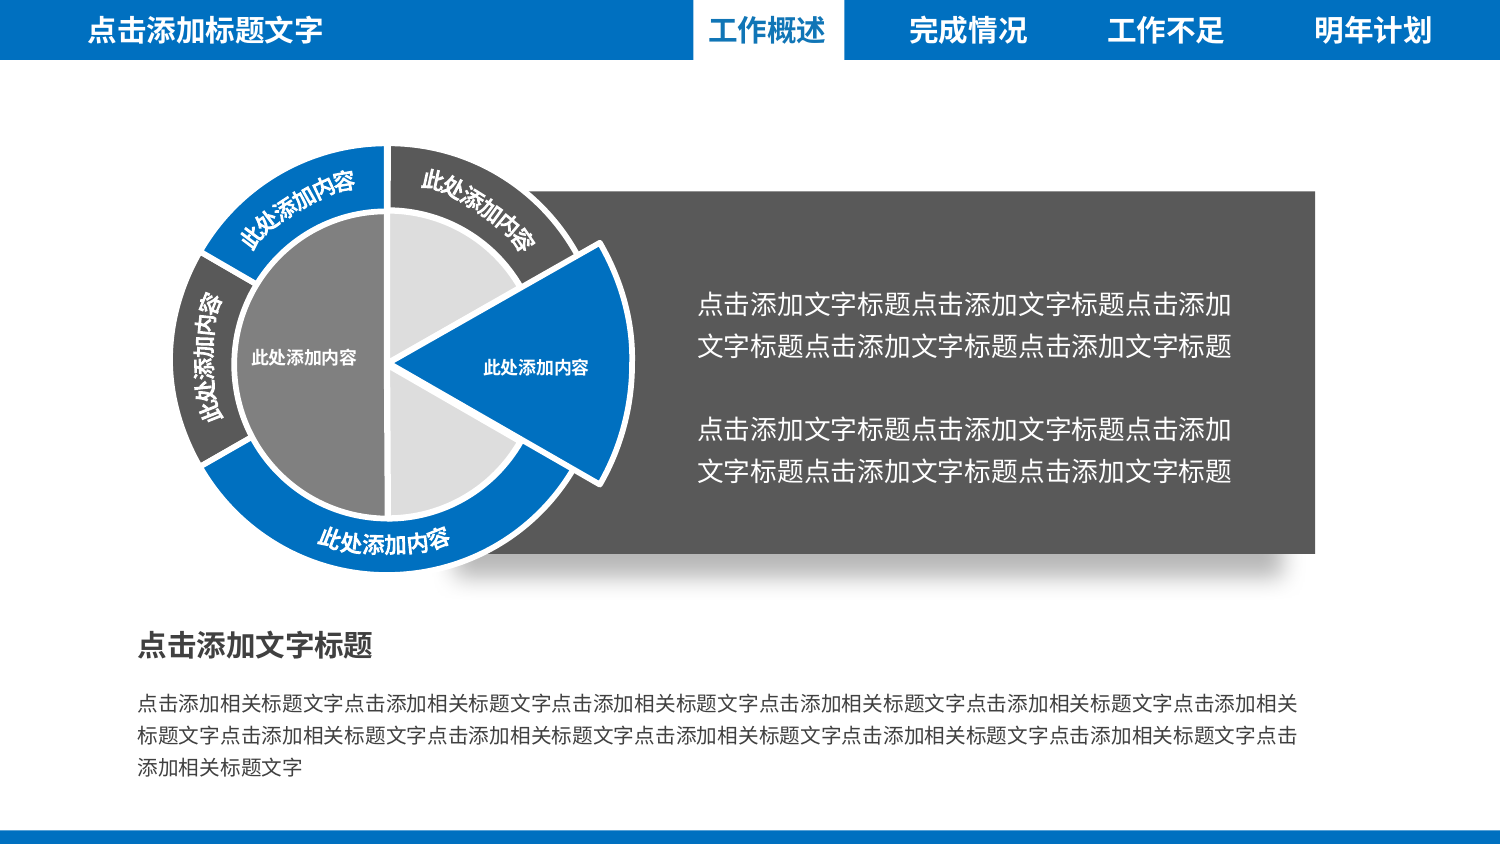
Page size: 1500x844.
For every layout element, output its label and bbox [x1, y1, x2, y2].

text_box [0, 0, 1500, 844]
